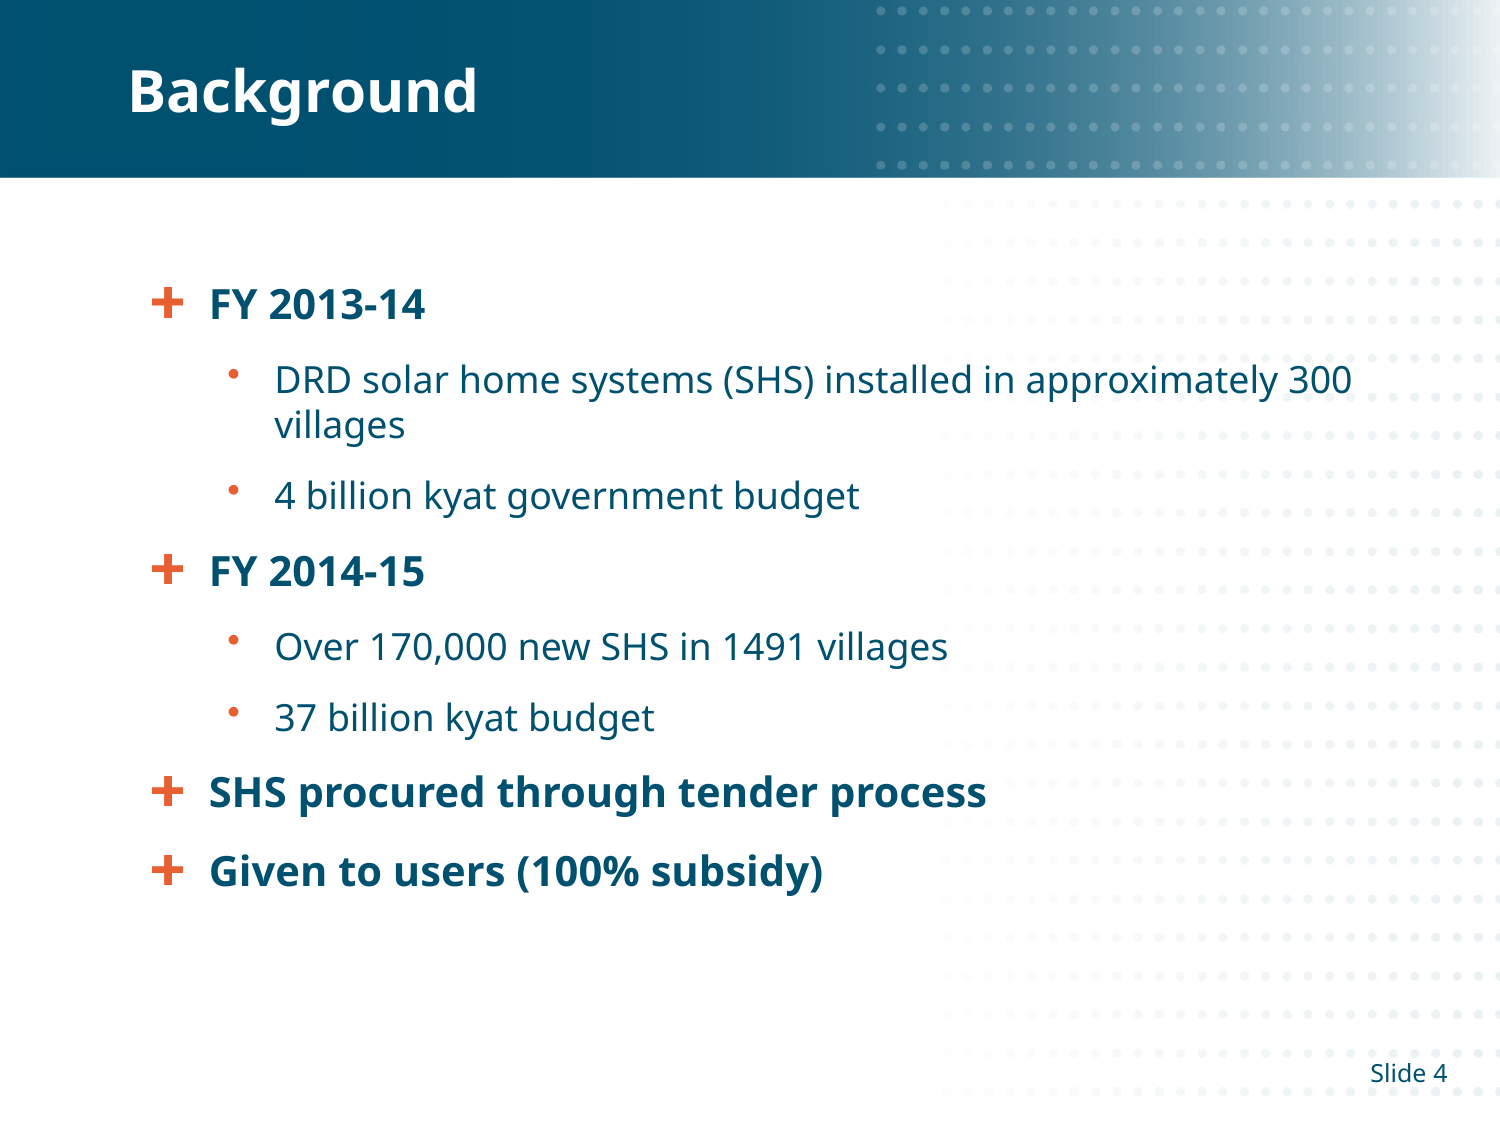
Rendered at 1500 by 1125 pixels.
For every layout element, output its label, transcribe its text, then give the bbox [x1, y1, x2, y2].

title Background [112, 0, 1300, 184]
picture [0, 0, 1500, 1125]
list FY 2013-14 DRD solar home systems (SHS) installed in approximately 300 villages 4 billion kyat government budget FY 2014-15 Over 170,000 new SHS in 1491 villages 37 billion kyat budget SHS procured through tender process Given to users (100% subsidy) [137, 270, 1438, 1013]
slide_number 4 [1112, 1049, 1463, 1125]
